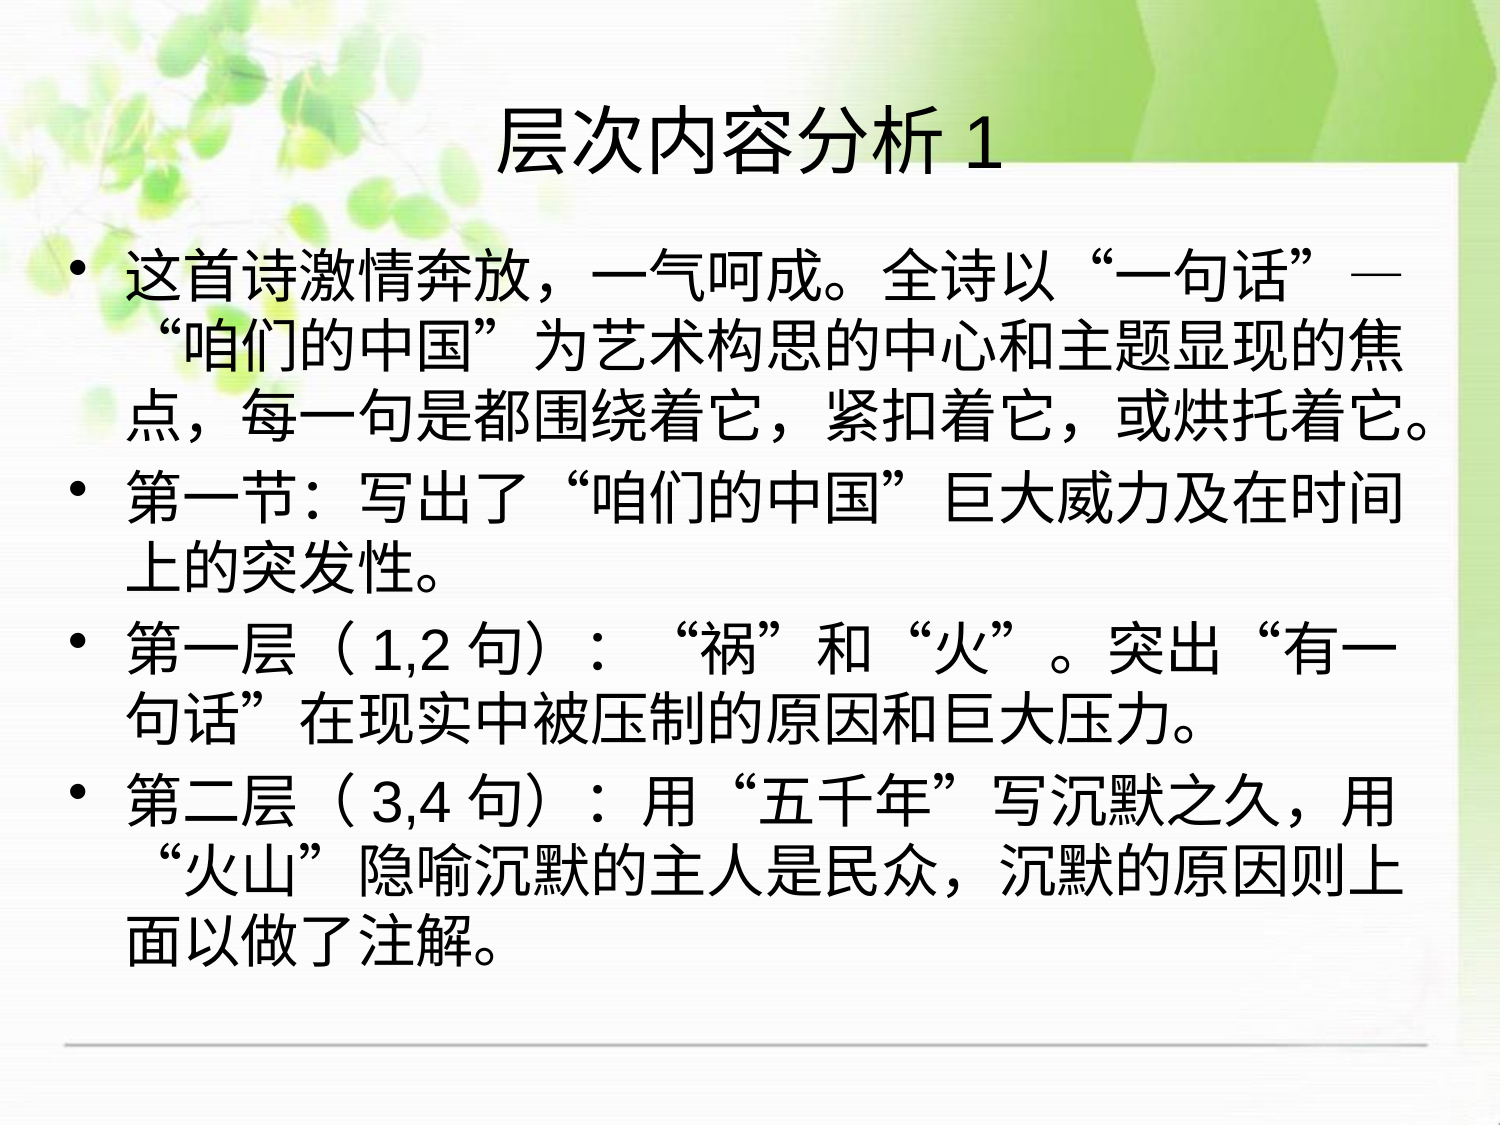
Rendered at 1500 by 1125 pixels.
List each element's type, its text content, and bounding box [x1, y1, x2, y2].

list 这首诗激情奔放，一气呵成。全诗以“一句话”—“咱们的中国”为艺术构思的中心和主题显现的焦点，每一句是都围绕着它，紧扣着它，或烘托着它。 第一节：写出了“咱们的中国”巨大威力及在时间上的突发性。 第一层（1,2句）：“祸”和“火”。突出“有一句话”在现实中被压制的原因和巨大压力。 第二层（3,4句）：用“五千年”写沉默之久，用“火山”隐喻沉默的主人是民众，沉默的原因则上面以做了注解。 [53, 231, 1449, 1083]
picture [0, 0, 1500, 1125]
title 层次内容分析1 [75, 45, 1425, 231]
